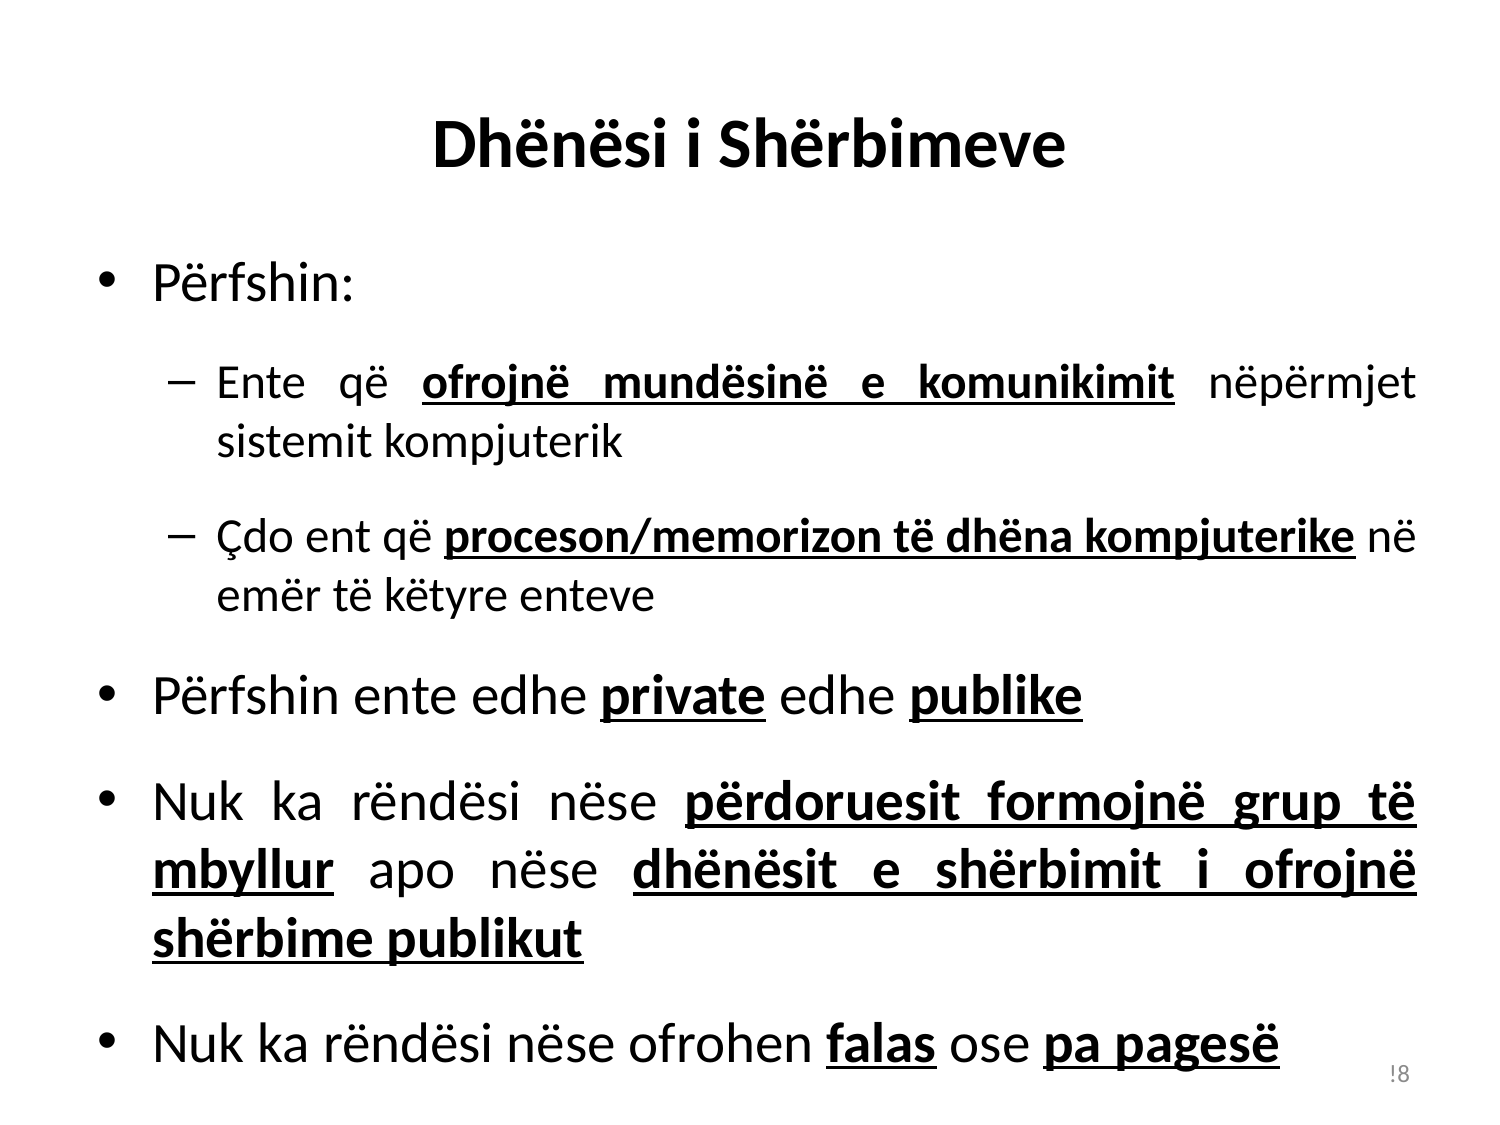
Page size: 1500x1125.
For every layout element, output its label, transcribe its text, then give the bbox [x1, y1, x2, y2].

slide_number !8 [1074, 1042, 1425, 1103]
title Dhënësi i Shërbimeve [74, 44, 1426, 233]
list Përfshin: Ente që ofrojnë mundësinë e komunikimit nëpërmjet sistemit kompjuterik Çdo ent që proceson/memorizon të dhëna kompjuterike në emër të këtyre enteve Përfshin ente edhe private edhe publike Nuk ka rëndësi nëse përdoruesit formojnë grup të mbyllur apo nëse dhënësit e shërbimit i ofrojnë shërbime publikut Nuk ka rëndësi nëse ofrohen falas ose pa pagesë [81, 236, 1433, 1089]
